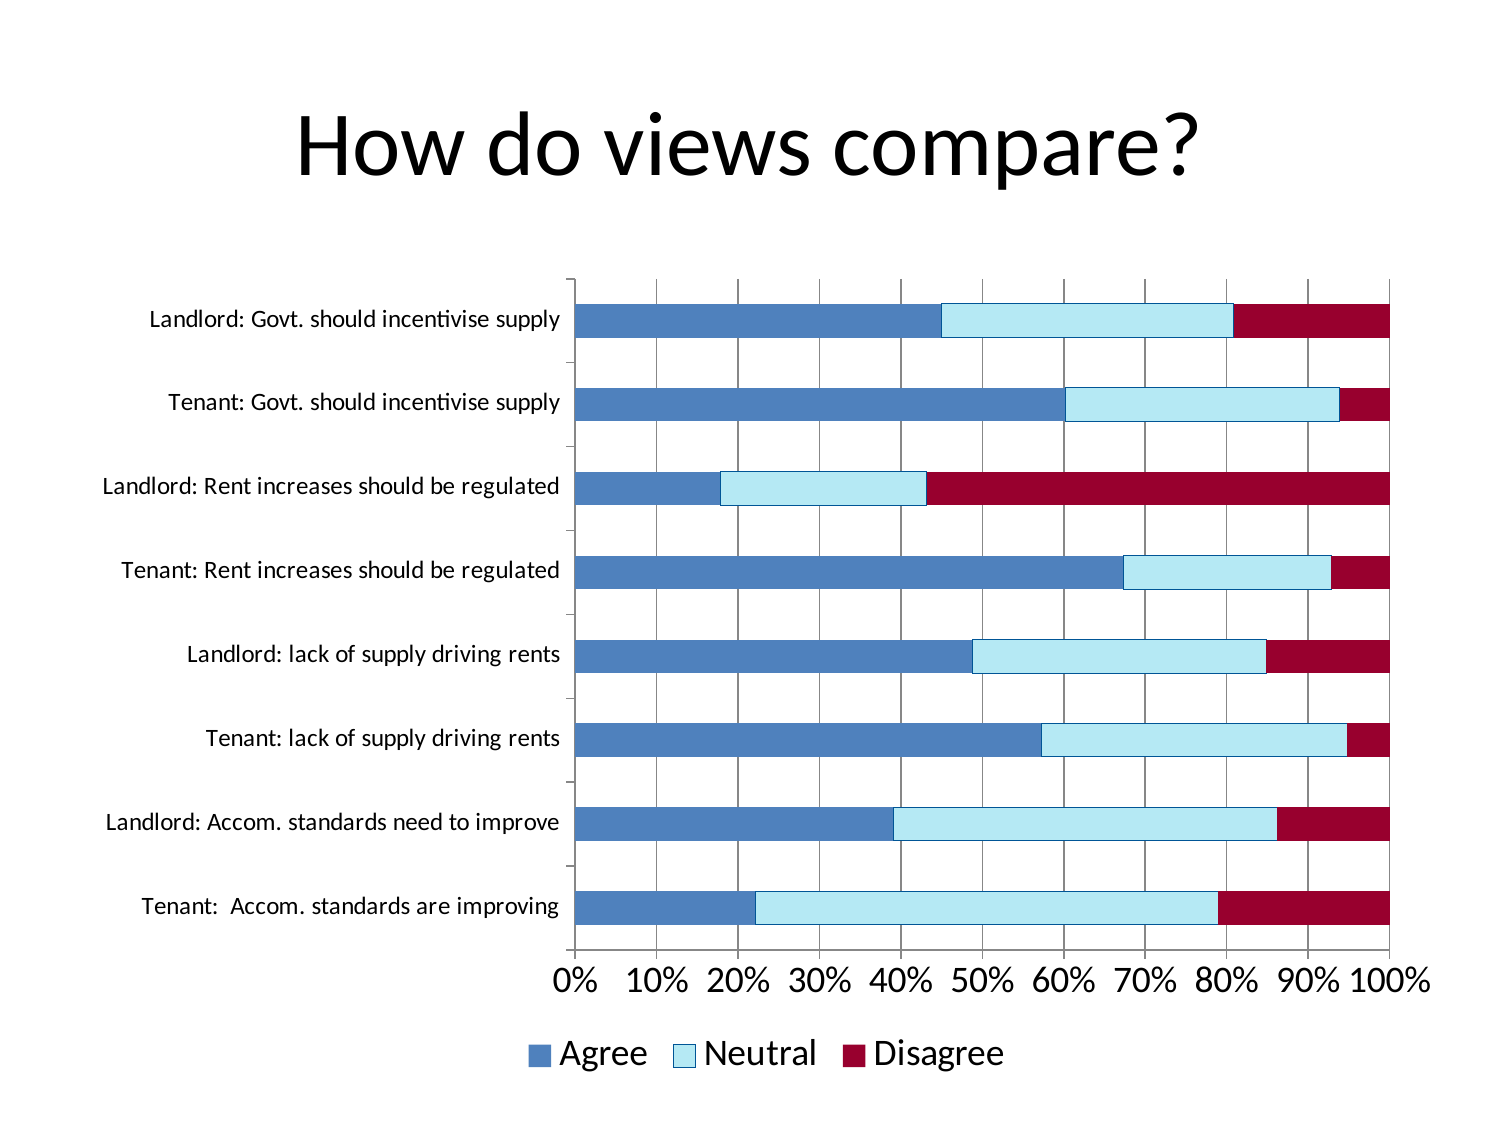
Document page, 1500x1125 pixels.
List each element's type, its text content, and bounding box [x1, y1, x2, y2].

chart [74, 262, 1459, 1083]
title How do views compare? [75, 45, 1425, 233]
